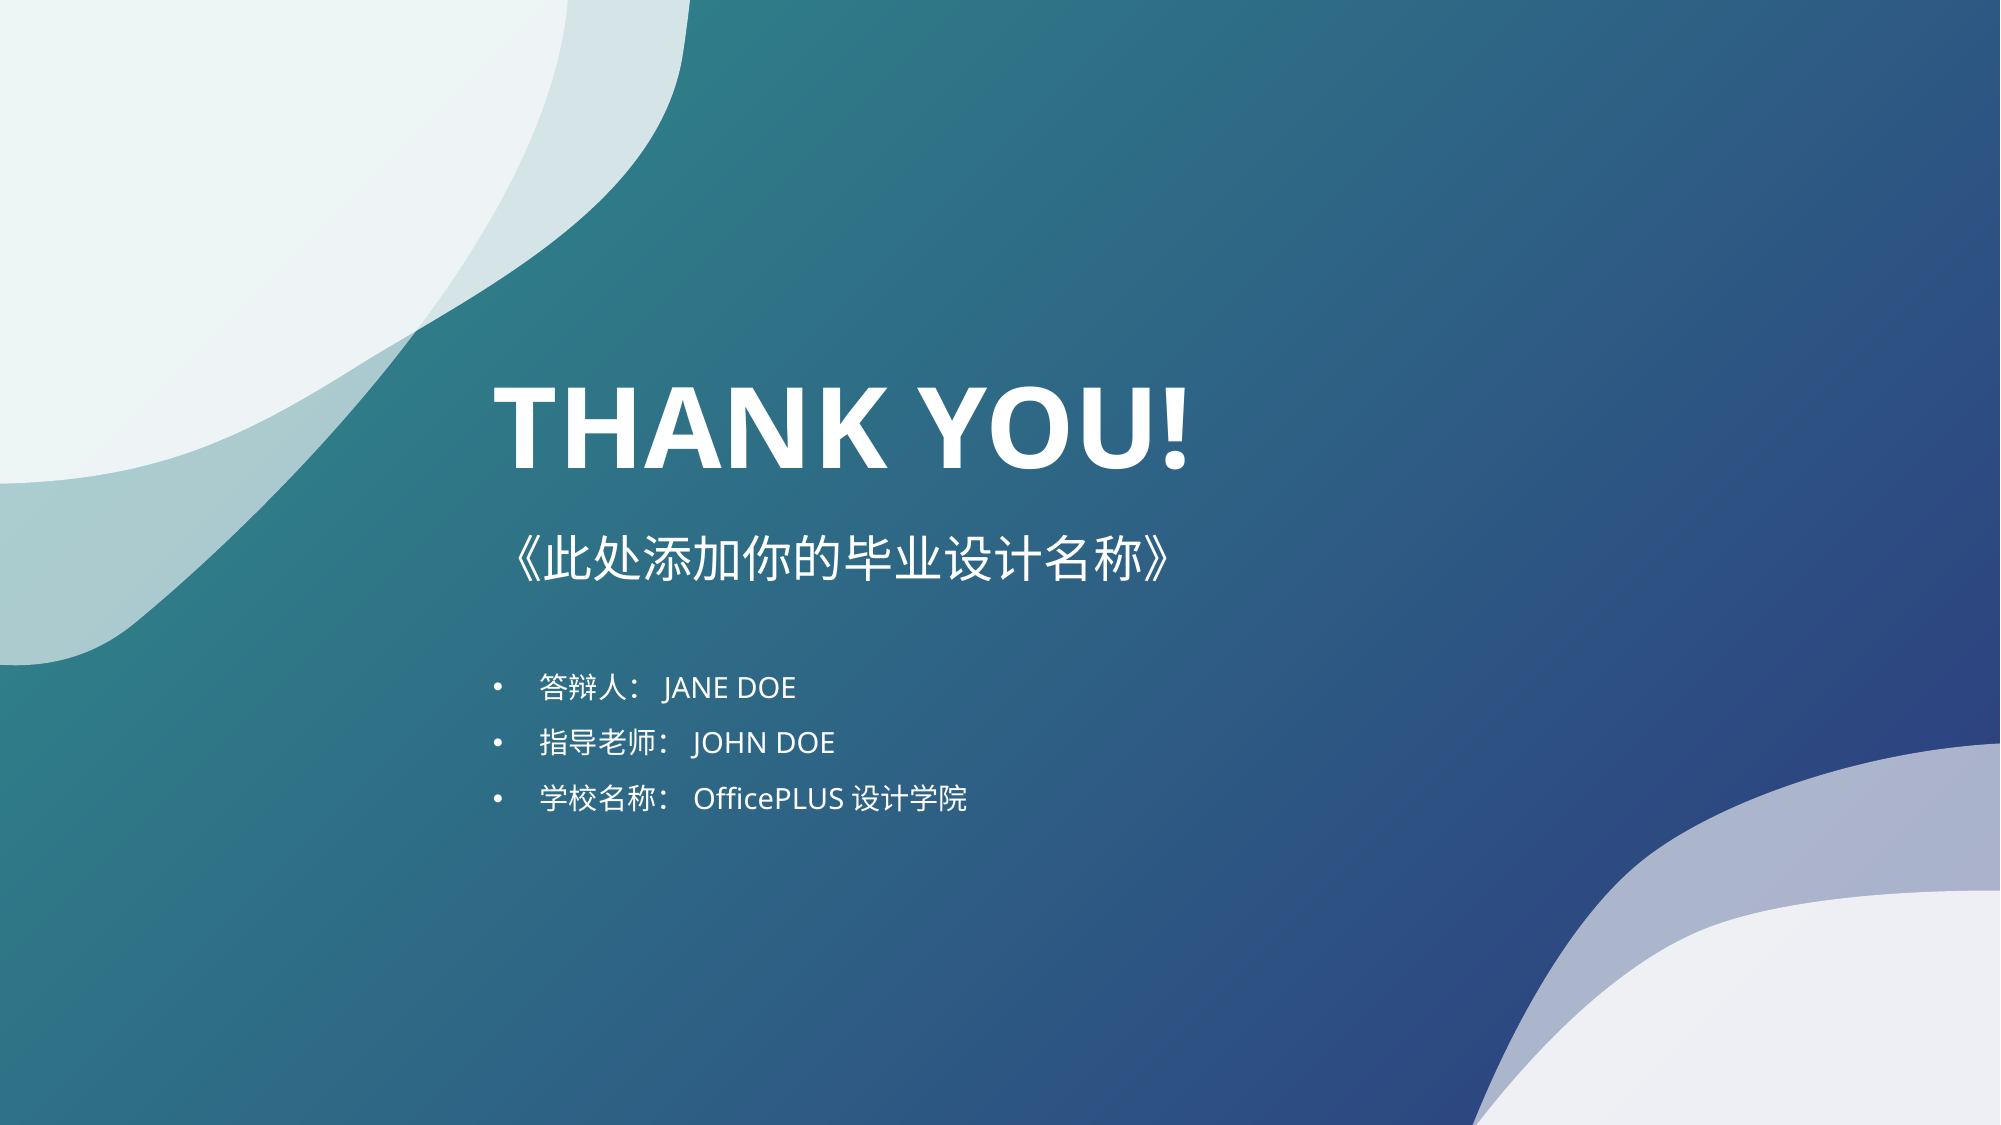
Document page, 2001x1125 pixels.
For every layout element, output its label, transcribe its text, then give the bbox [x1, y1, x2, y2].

list THANK YOU! [478, 349, 1805, 519]
list 答辩人：JANE DOE 指导老师：JOHN DOE 学校名称：OfficePLUS设计学院 [478, 661, 1805, 889]
list 《此处添加你的毕业设计名称》 [478, 519, 1805, 617]
